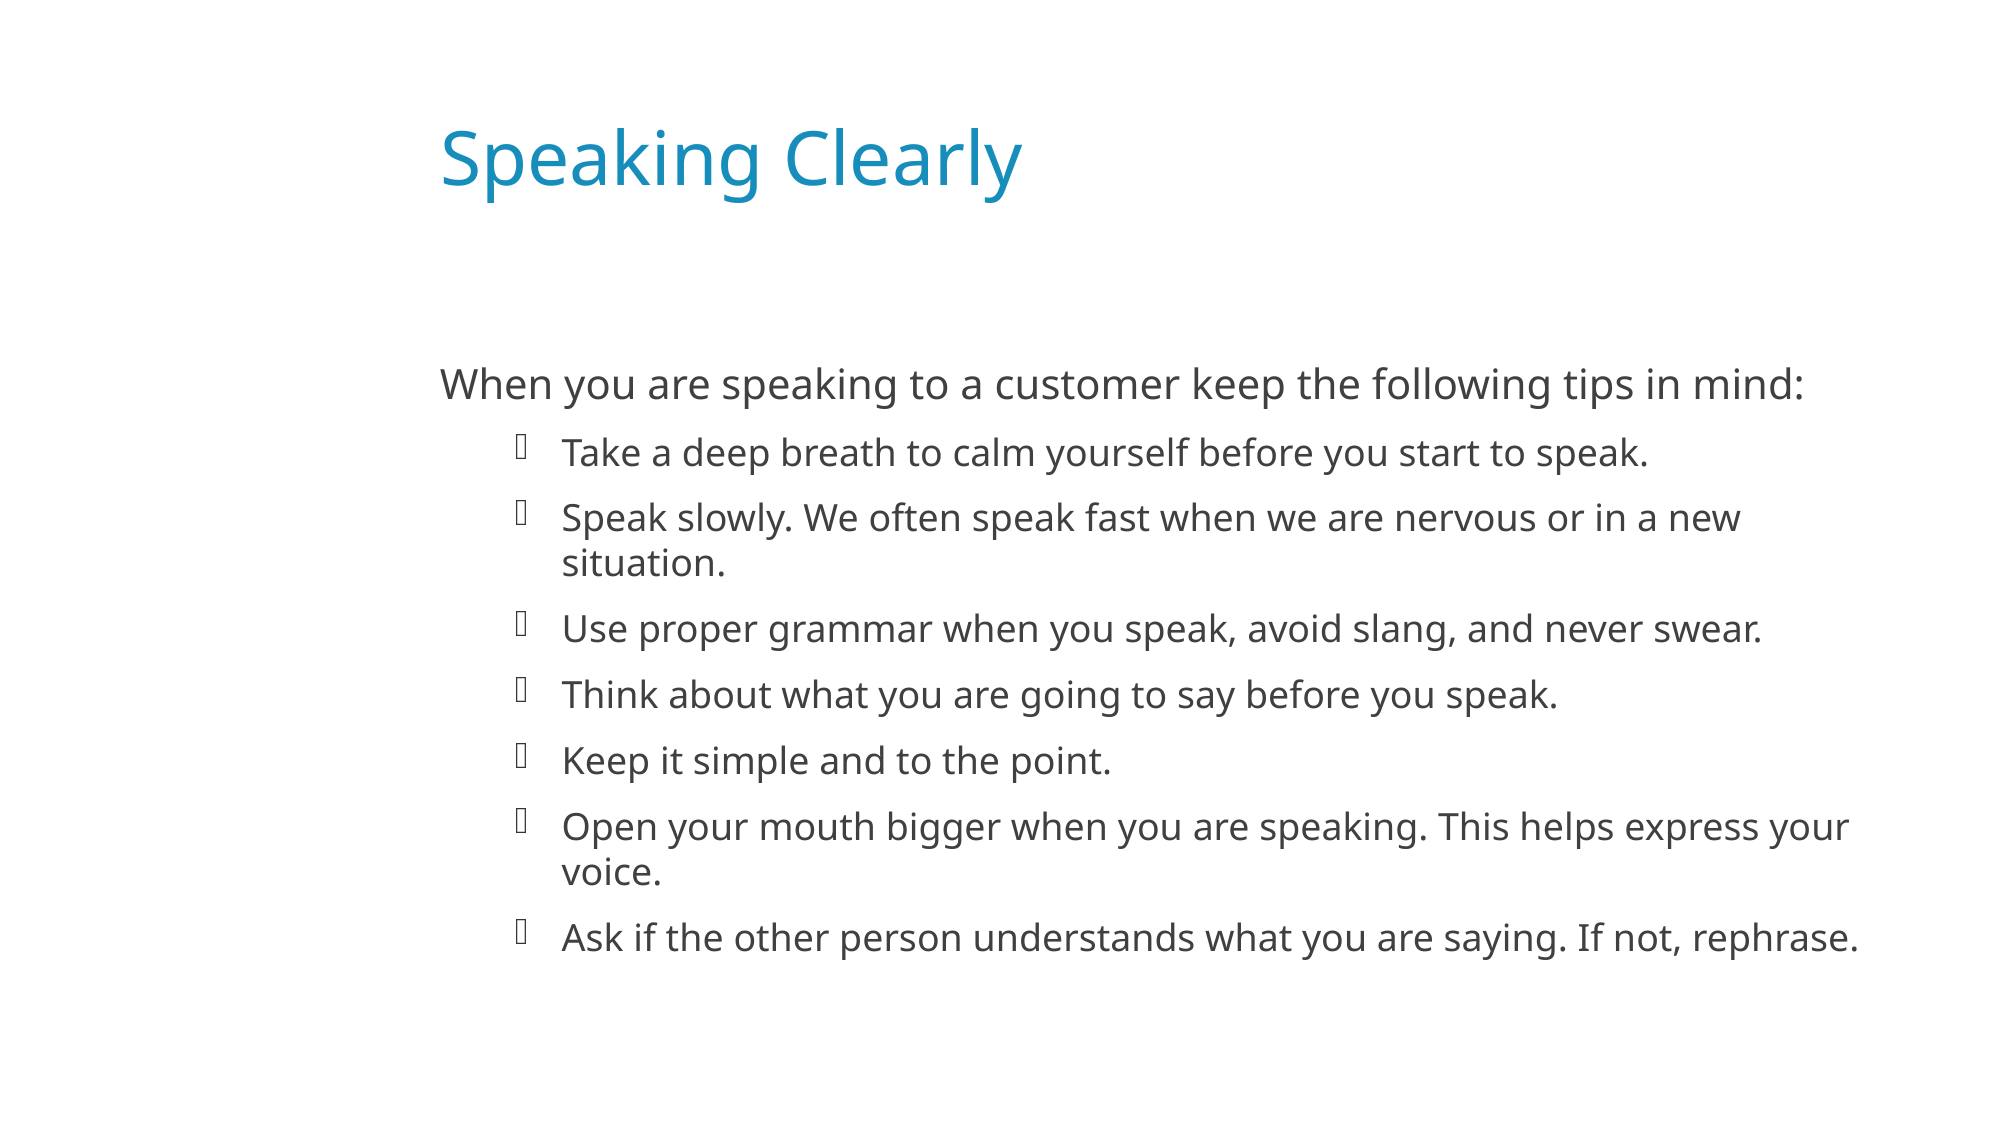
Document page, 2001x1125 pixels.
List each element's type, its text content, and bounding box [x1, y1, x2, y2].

list When you are speaking to a customer keep the following tips in mind: Take a deep breath to calm yourself before you start to speak. Speak slowly. We often speak fast when we are nervous or in a new situation. Use proper grammar when you speak, avoid slang, and never swear. Think about what you are going to say before you speak. Keep it simple and to the point. Open your mouth bigger when you are speaking. This helps express your voice. Ask if the other person understands what you are saying. If not, rephrase. [424, 350, 1888, 1074]
title Speaking Clearly [425, 102, 1888, 313]
